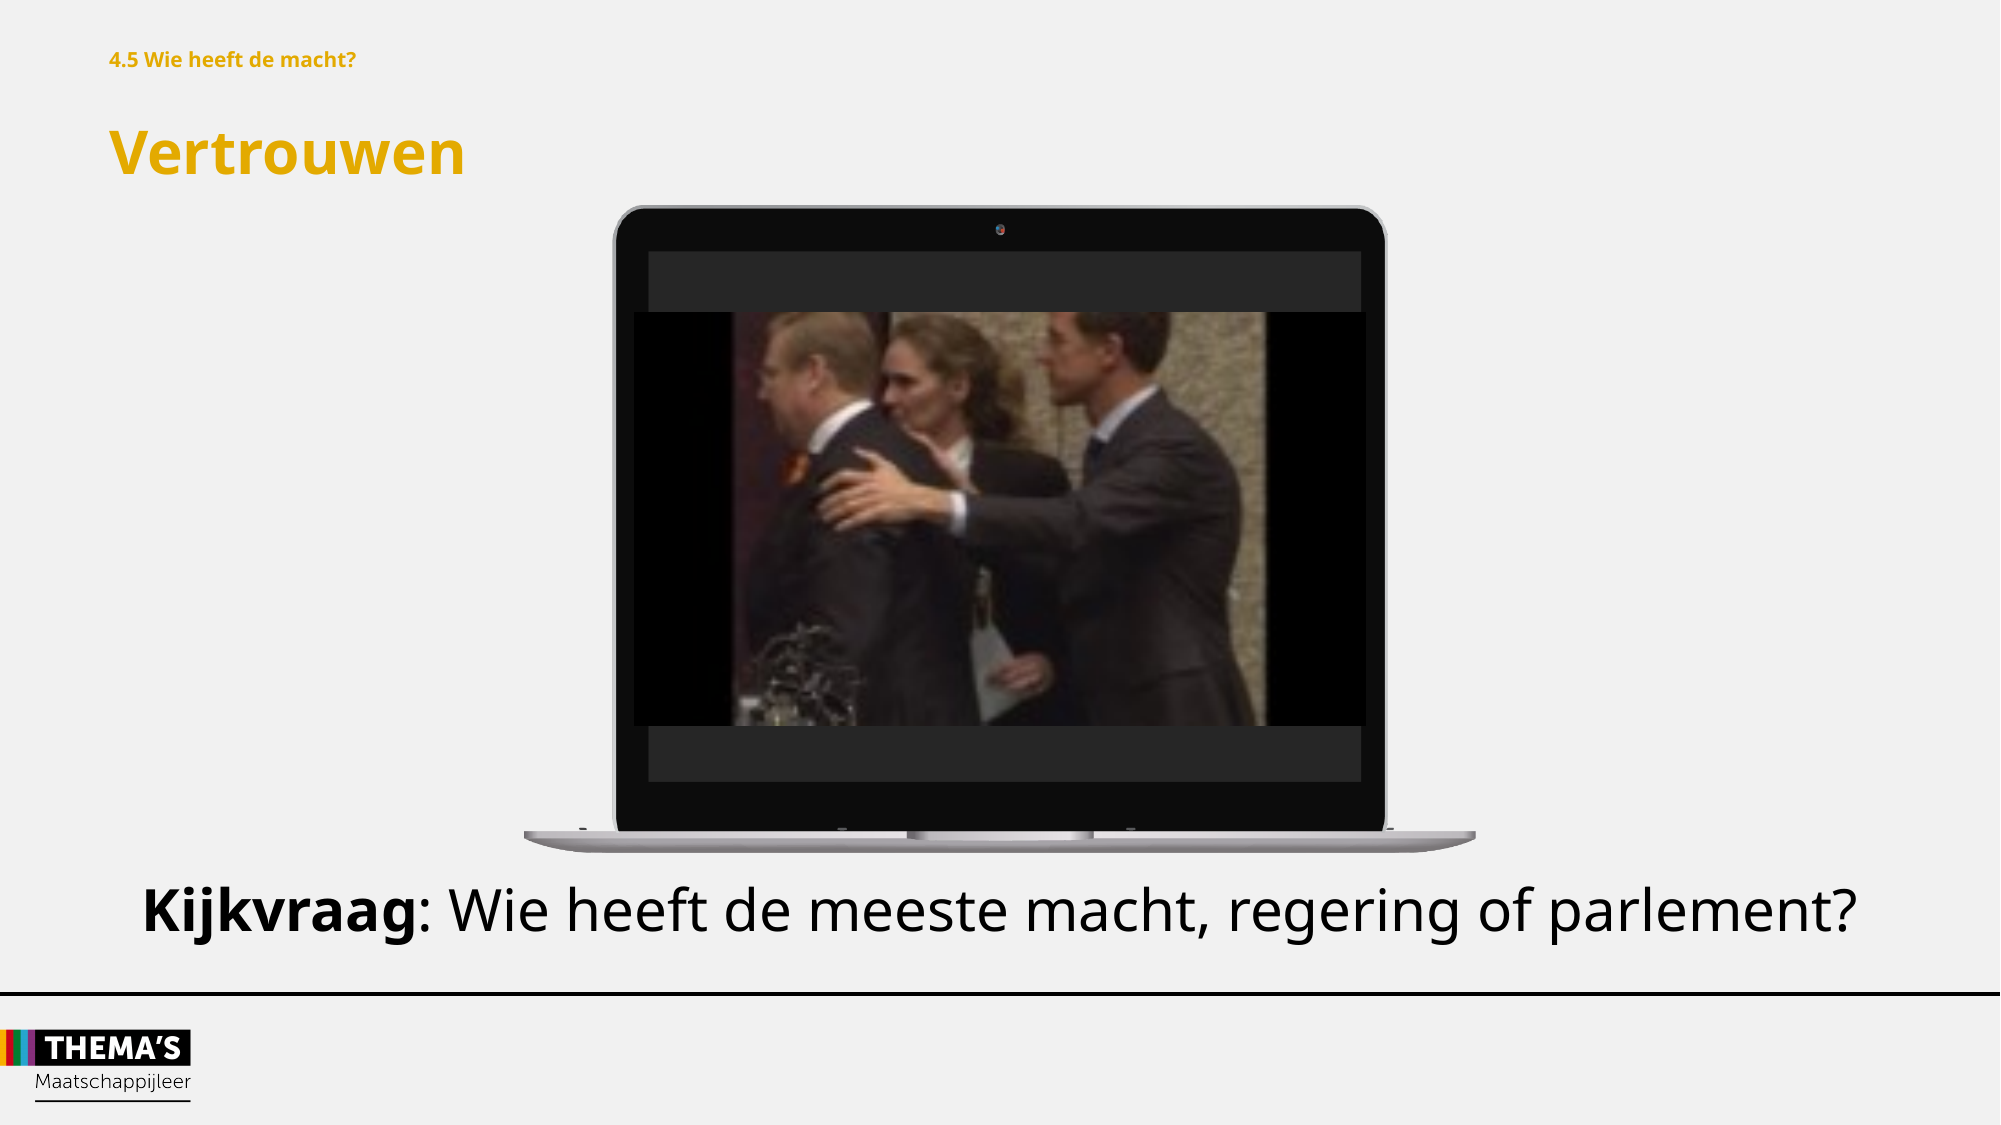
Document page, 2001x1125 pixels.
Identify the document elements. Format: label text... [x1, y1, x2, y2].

picture [524, 205, 1476, 853]
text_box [633, 311, 1367, 726]
list 4.5 Wie heeft de macht? [94, 33, 941, 88]
list Vertrouwen [94, 114, 1828, 205]
text_box Kijkvraag: Wie heeft de meeste macht, regering of parlement? [127, 866, 1873, 951]
picture [0, 993, 203, 1125]
